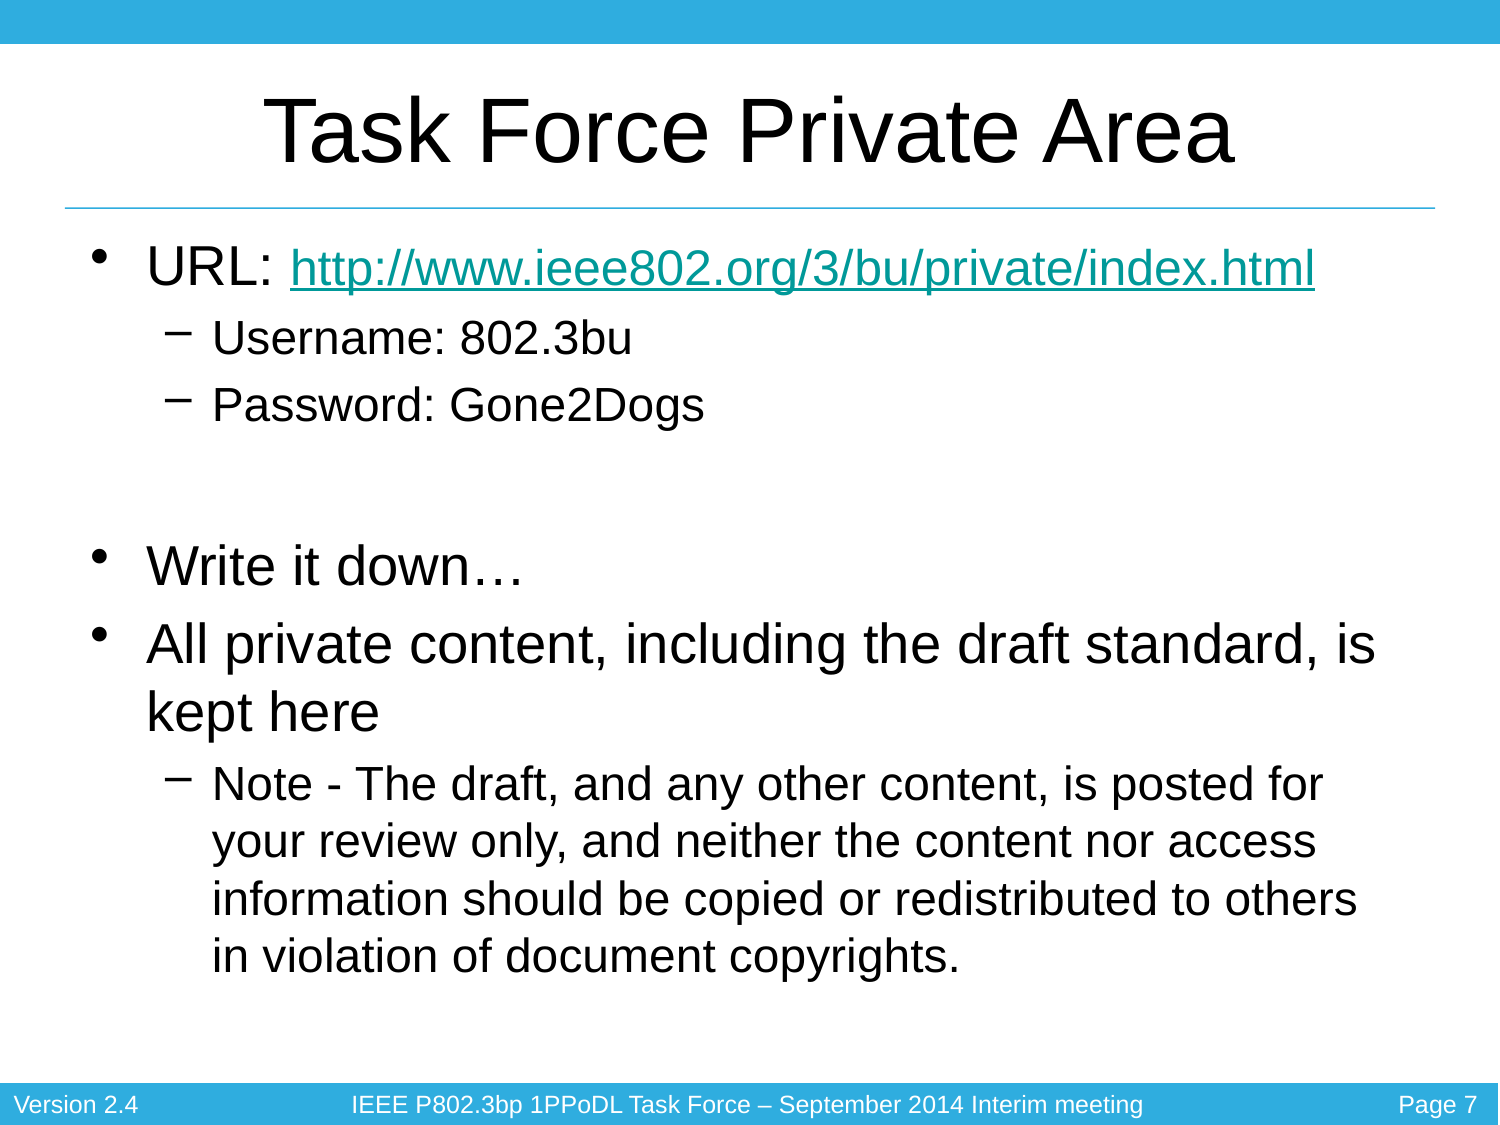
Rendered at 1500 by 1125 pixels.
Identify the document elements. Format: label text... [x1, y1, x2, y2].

title Task Force Private Area [74, 66, 1426, 197]
list URL: http://www.ieee802.org/3/bu/private/index.html Username: 802.3bu Password: Gone2Dogs Write it down… All private content, including the draft standard, is kept here Note - The draft, and any other content, is posted for your review only, and neither the content nor access information should be copied or redistributed to others in violation of document copyrights. [74, 221, 1426, 965]
